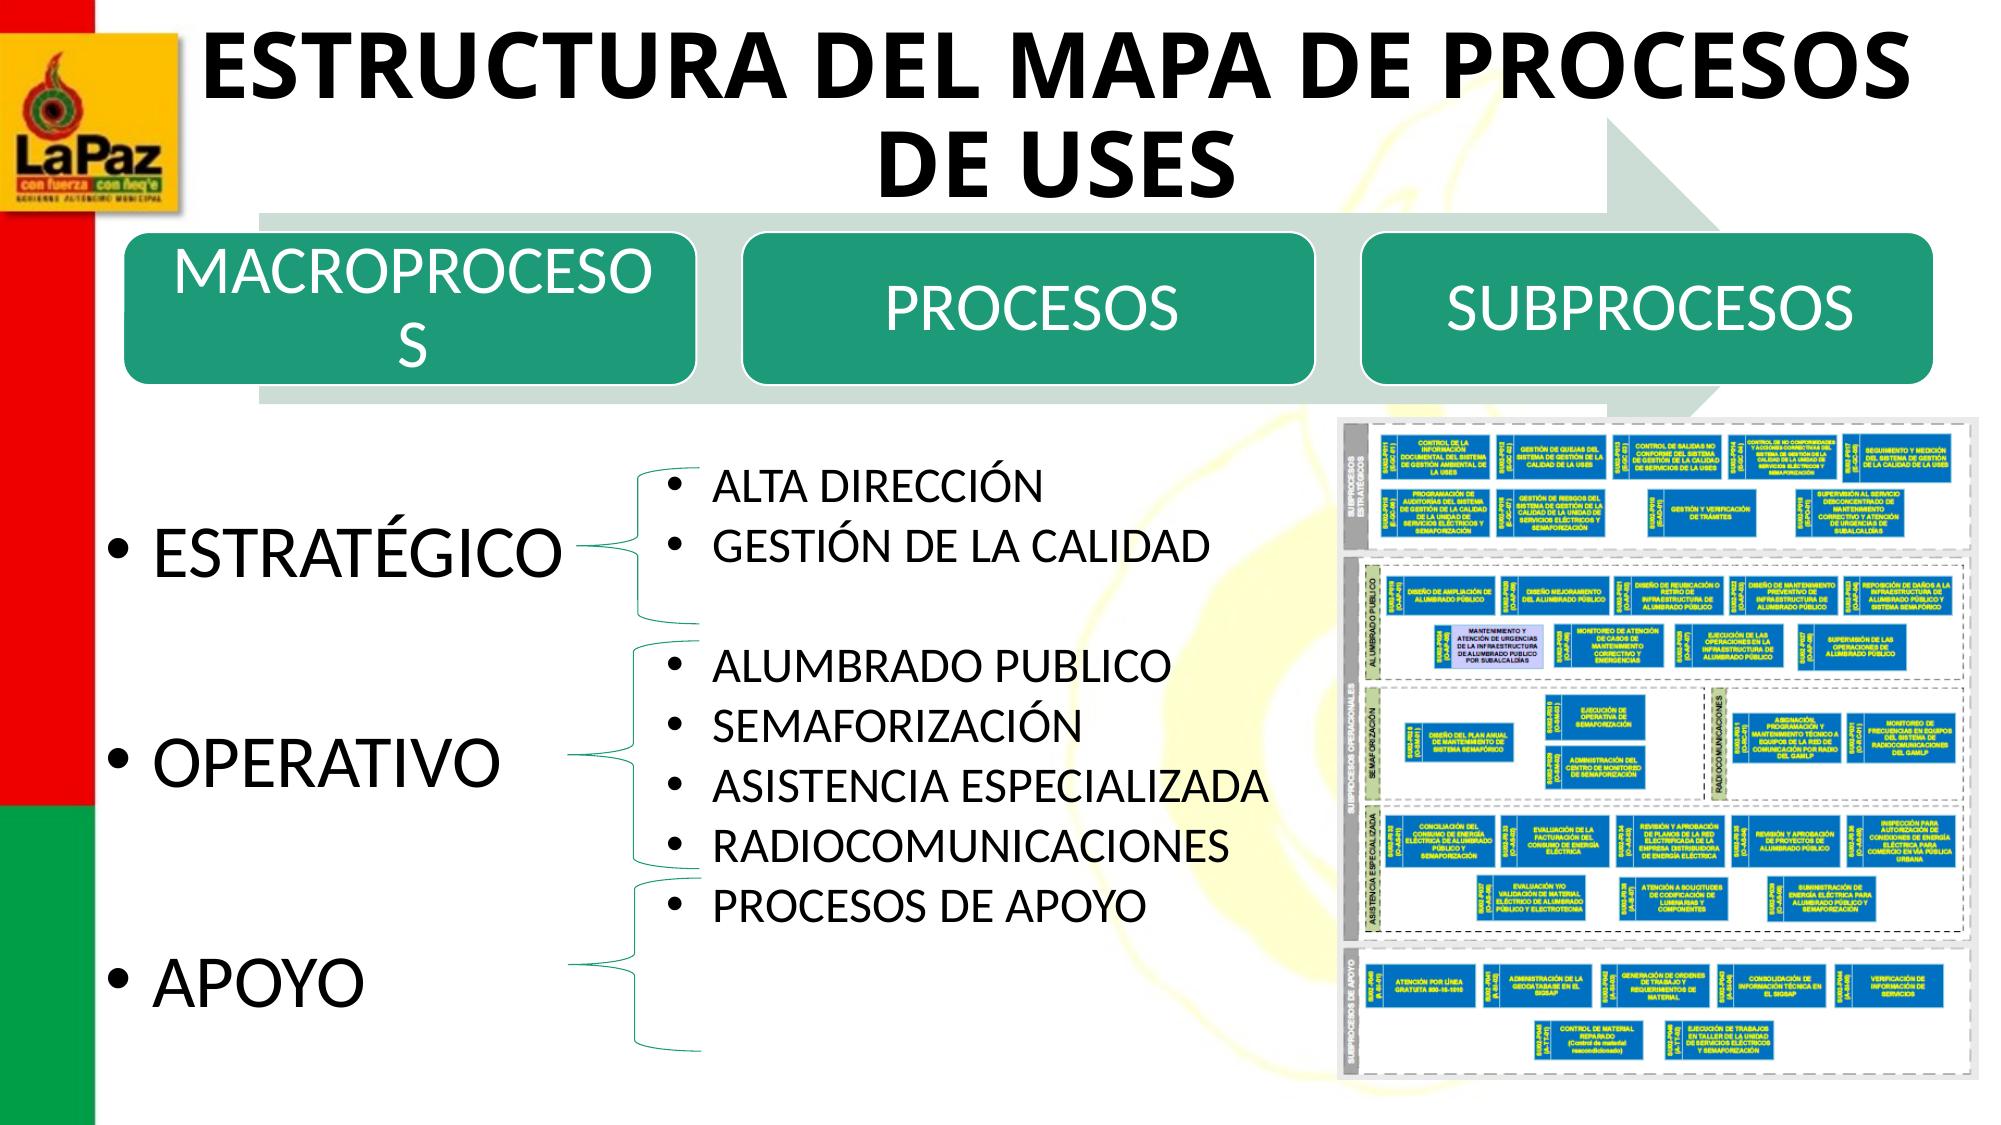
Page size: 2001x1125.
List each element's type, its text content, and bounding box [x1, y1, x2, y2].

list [1337, 417, 1979, 1080]
text_box [567, 640, 700, 870]
title ESTRUCTURA DEL MAPA DE PROCESOS DE USES [166, 36, 1947, 201]
text_box ALTA DIRECCIÓN GESTIÓN DE LA CALIDAD ALUMBRADO PUBLICO SEMAFORIZACIÓN ASISTENCIA ESPECIALIZADA RADIOCOMUNICACIONES PROCESOS DE APOYO [651, 500, 1337, 941]
text_box [576, 500, 700, 625]
picture [0, 0, 2001, 1125]
text_box ESTRATÉGICO OPERATIVO APOYO [90, 445, 645, 1031]
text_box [123, 117, 1935, 500]
text_box [567, 877, 702, 1052]
